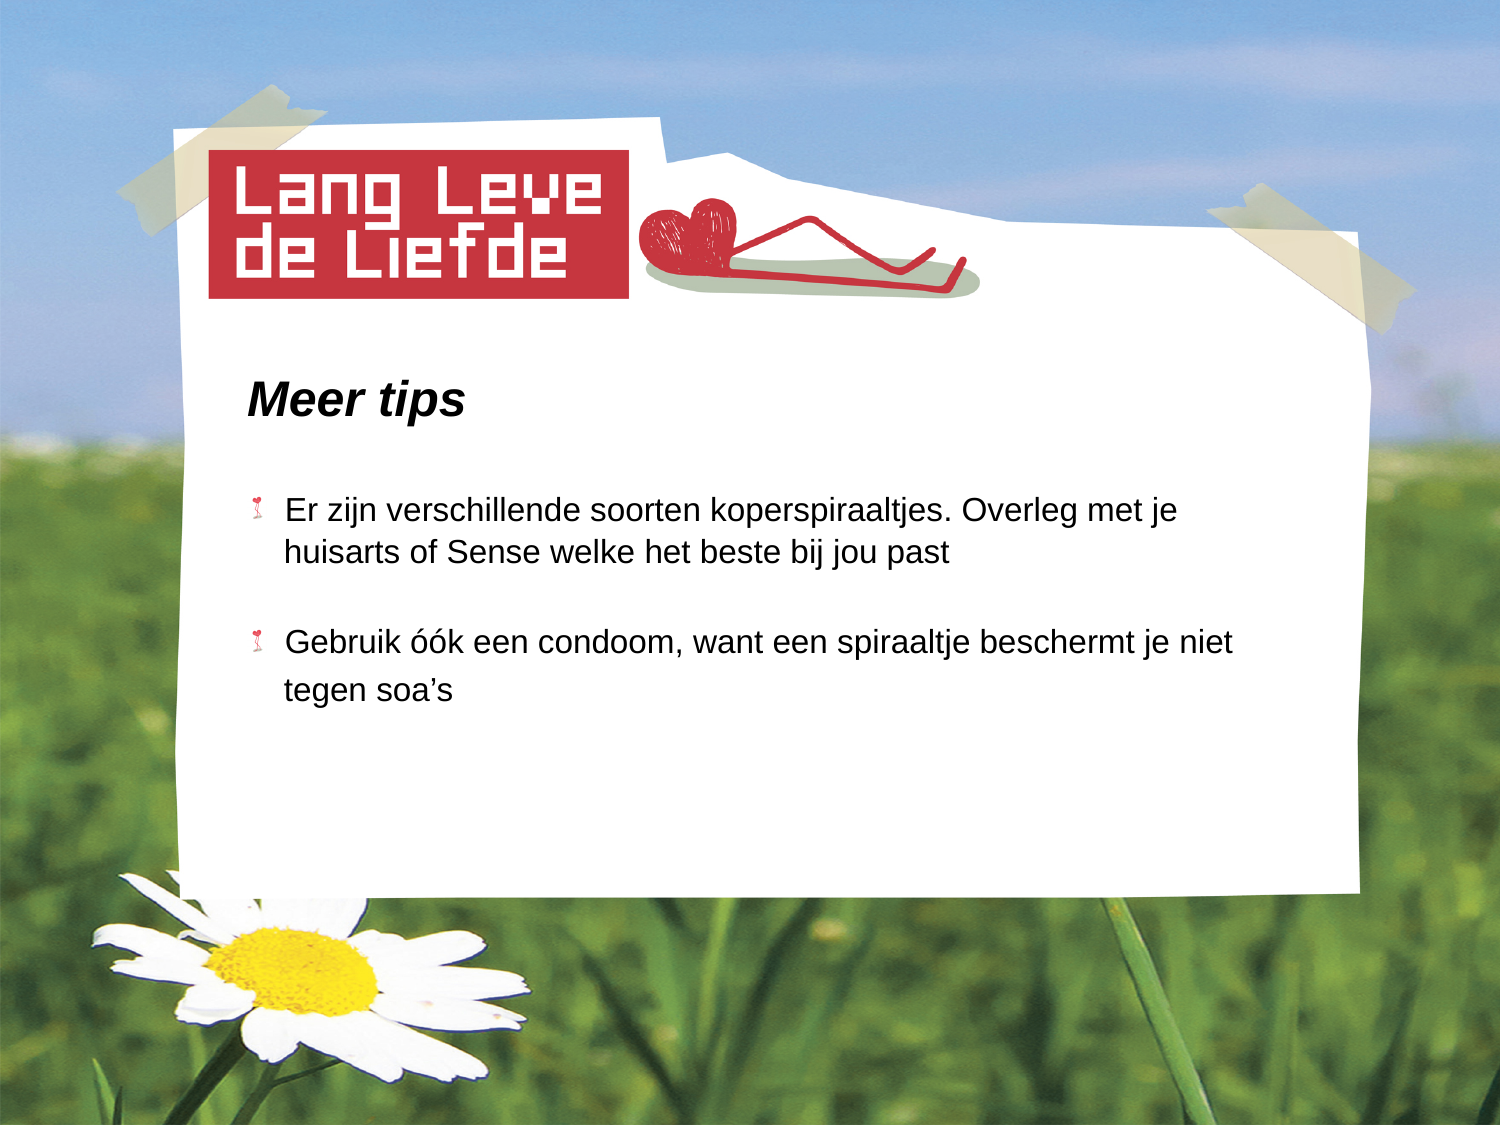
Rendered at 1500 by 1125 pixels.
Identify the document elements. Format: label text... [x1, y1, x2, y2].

list Meer tips Er zijn verschillende soorten koperspiraaltjes. Overleg met je huisarts of Sense welke het beste bij jou past Gebruik óók een condoom, want een spiraaltje beschermt je niet tegen soa’s [231, 365, 1301, 891]
picture [0, 0, 1500, 1125]
